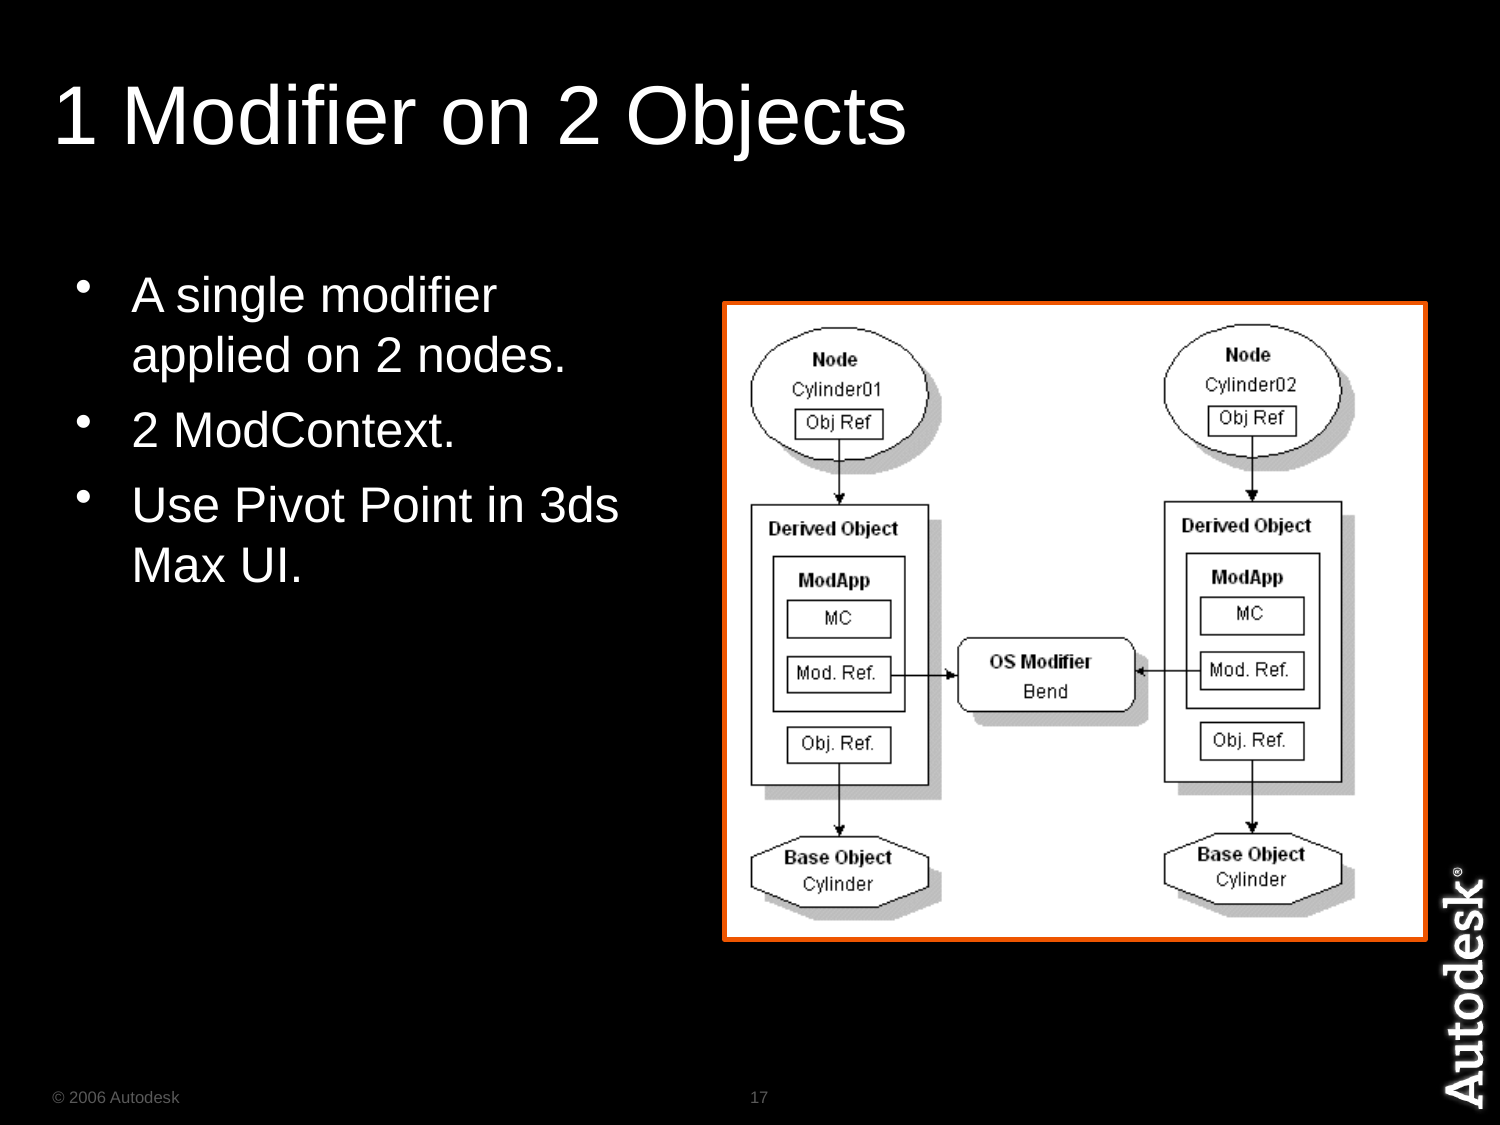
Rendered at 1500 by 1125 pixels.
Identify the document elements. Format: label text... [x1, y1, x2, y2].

title 1 Modifier on 2 Objects [52, 22, 1401, 211]
list A single modifier applied on 2 nodes. 2 ModContext. Use Pivot Point in 3ds Max UI. [74, 262, 634, 1006]
picture [1402, 0, 1500, 1125]
picture [726, 304, 1424, 938]
